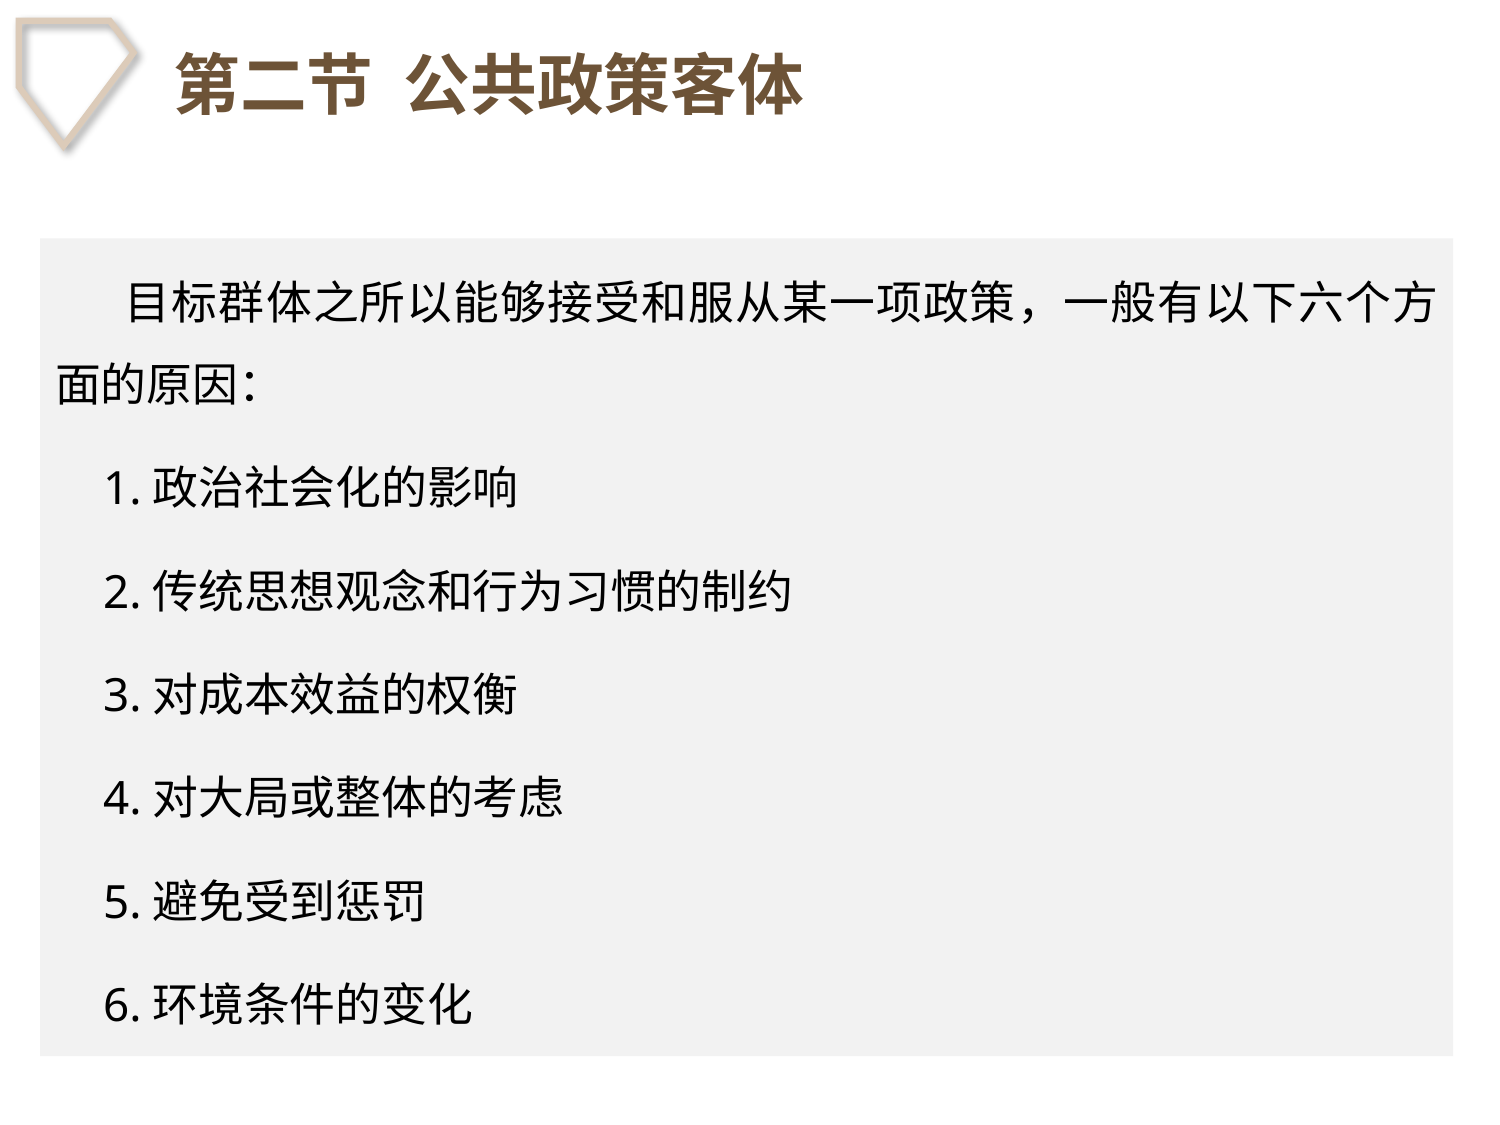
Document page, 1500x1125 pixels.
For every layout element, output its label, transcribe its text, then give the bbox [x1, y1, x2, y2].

title 第二节 公共政策客体 [158, 18, 1456, 159]
list 目标群体之所以能够接受和服从某一项政策，一般有以下六个方面的原因： 1.政治社会化的影响 2.传统思想观念和行为习惯的制约 3.对成本效益的权衡 4.对大局或整体的考虑 5.避免受到惩罚 6.环境条件的变化 [40, 238, 1454, 1057]
